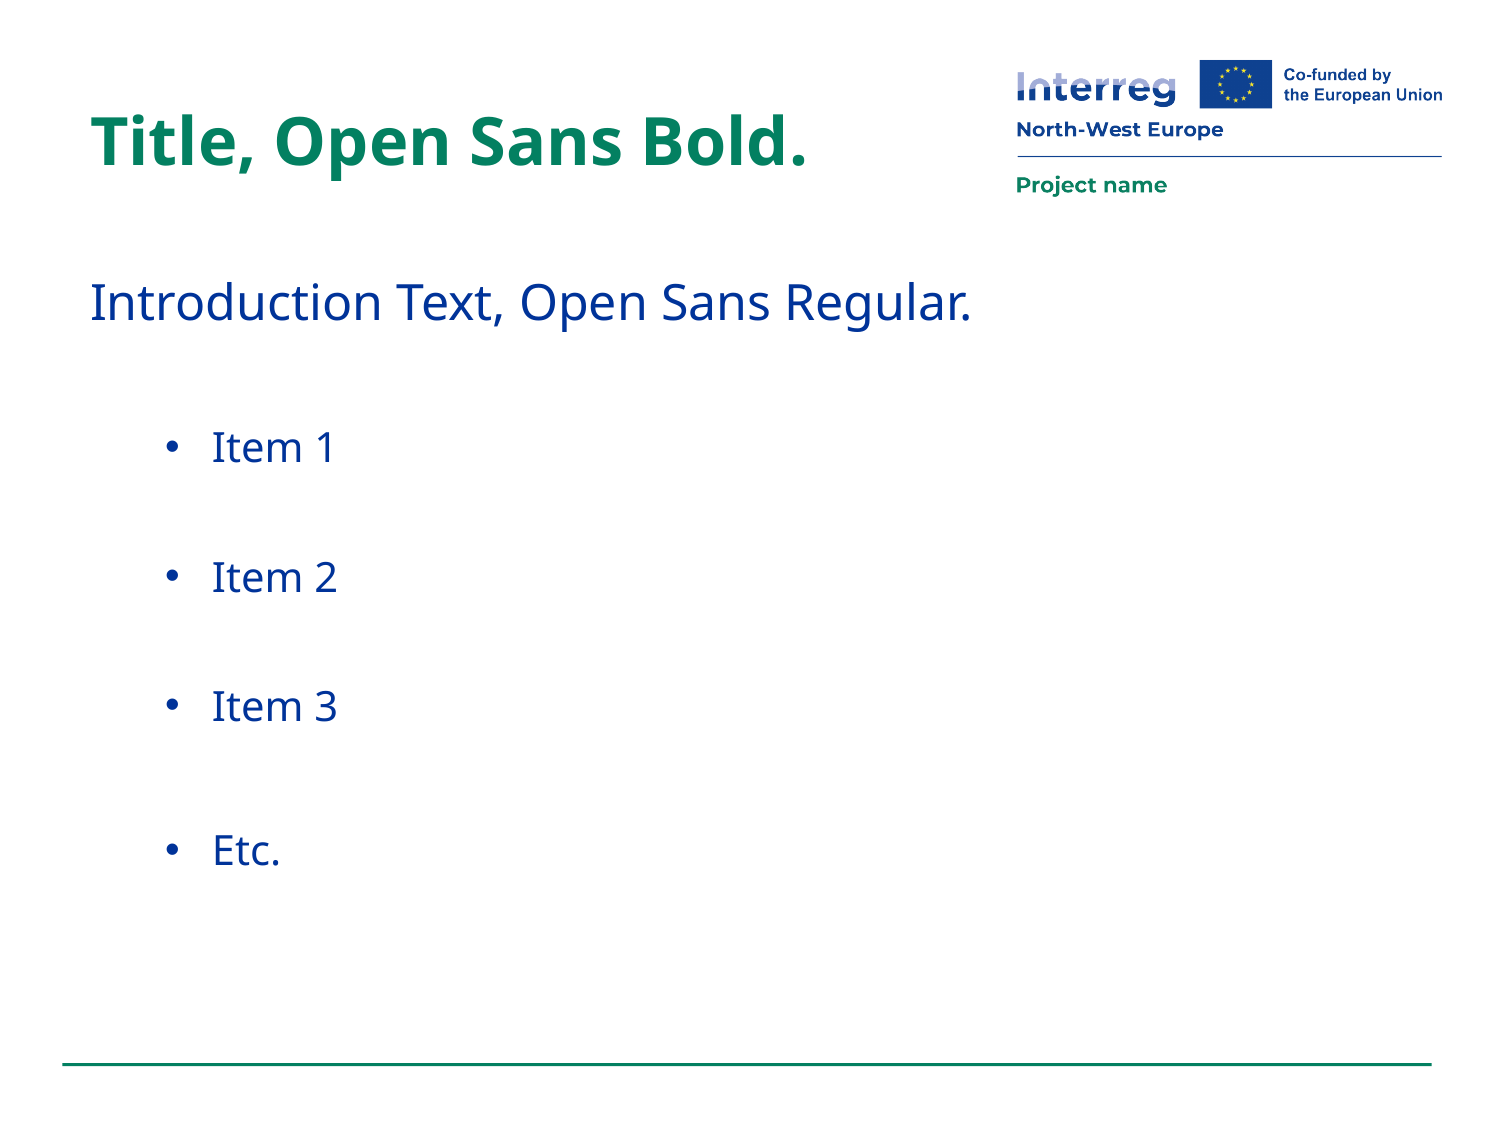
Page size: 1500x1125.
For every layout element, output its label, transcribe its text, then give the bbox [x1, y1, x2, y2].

list Introduction Text, Open Sans Regular. Item 1 Item 2 Item 3 Etc. [75, 262, 1425, 1005]
title Title, Open Sans Bold. [75, 45, 961, 233]
picture [958, 0, 1500, 252]
